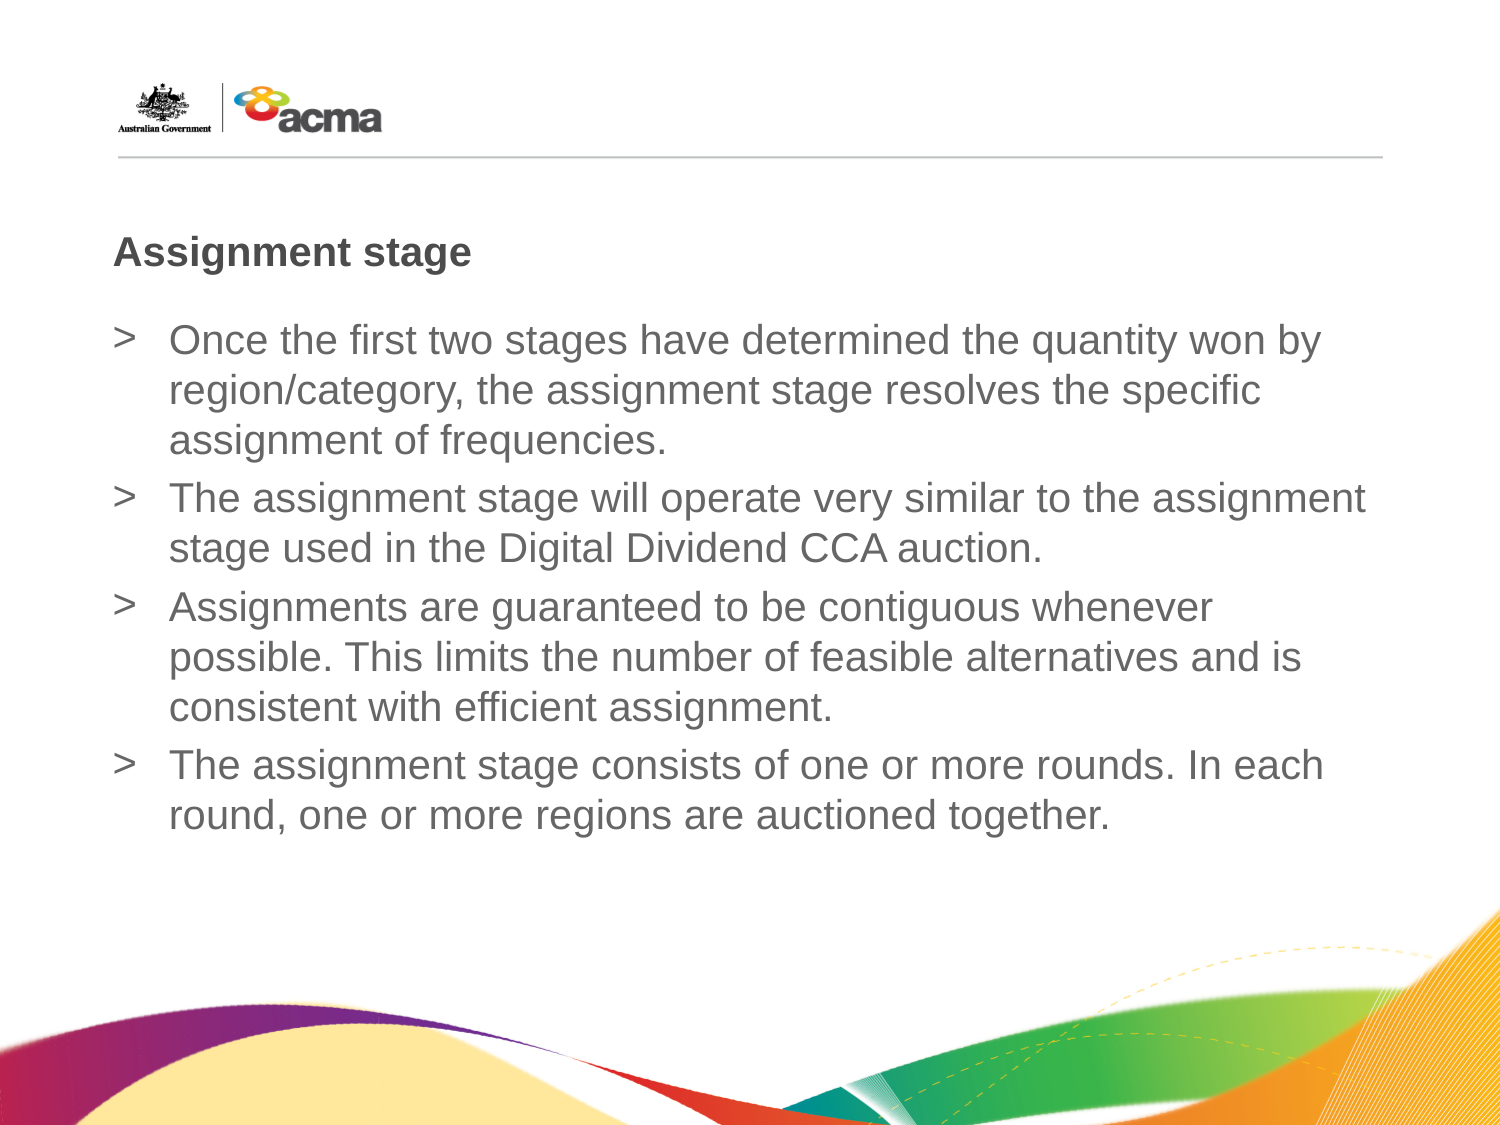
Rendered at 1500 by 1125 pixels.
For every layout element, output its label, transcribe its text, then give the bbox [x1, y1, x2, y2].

title Assignment stage [112, 224, 1388, 300]
list Once the first two stages have determined the quantity won by region/category, the assignment stage resolves the specific assignment of frequencies. The assignment stage will operate very similar to the assignment stage used in the Digital Dividend CCA auction. Assignments are guaranteed to be contiguous whenever possible. This limits the number of feasible alternatives and is consistent with efficient assignment. The assignment stage consists of one or more rounds. In each round, one or more regions are auctioned together. [112, 312, 1388, 913]
picture [0, 0, 1500, 1125]
